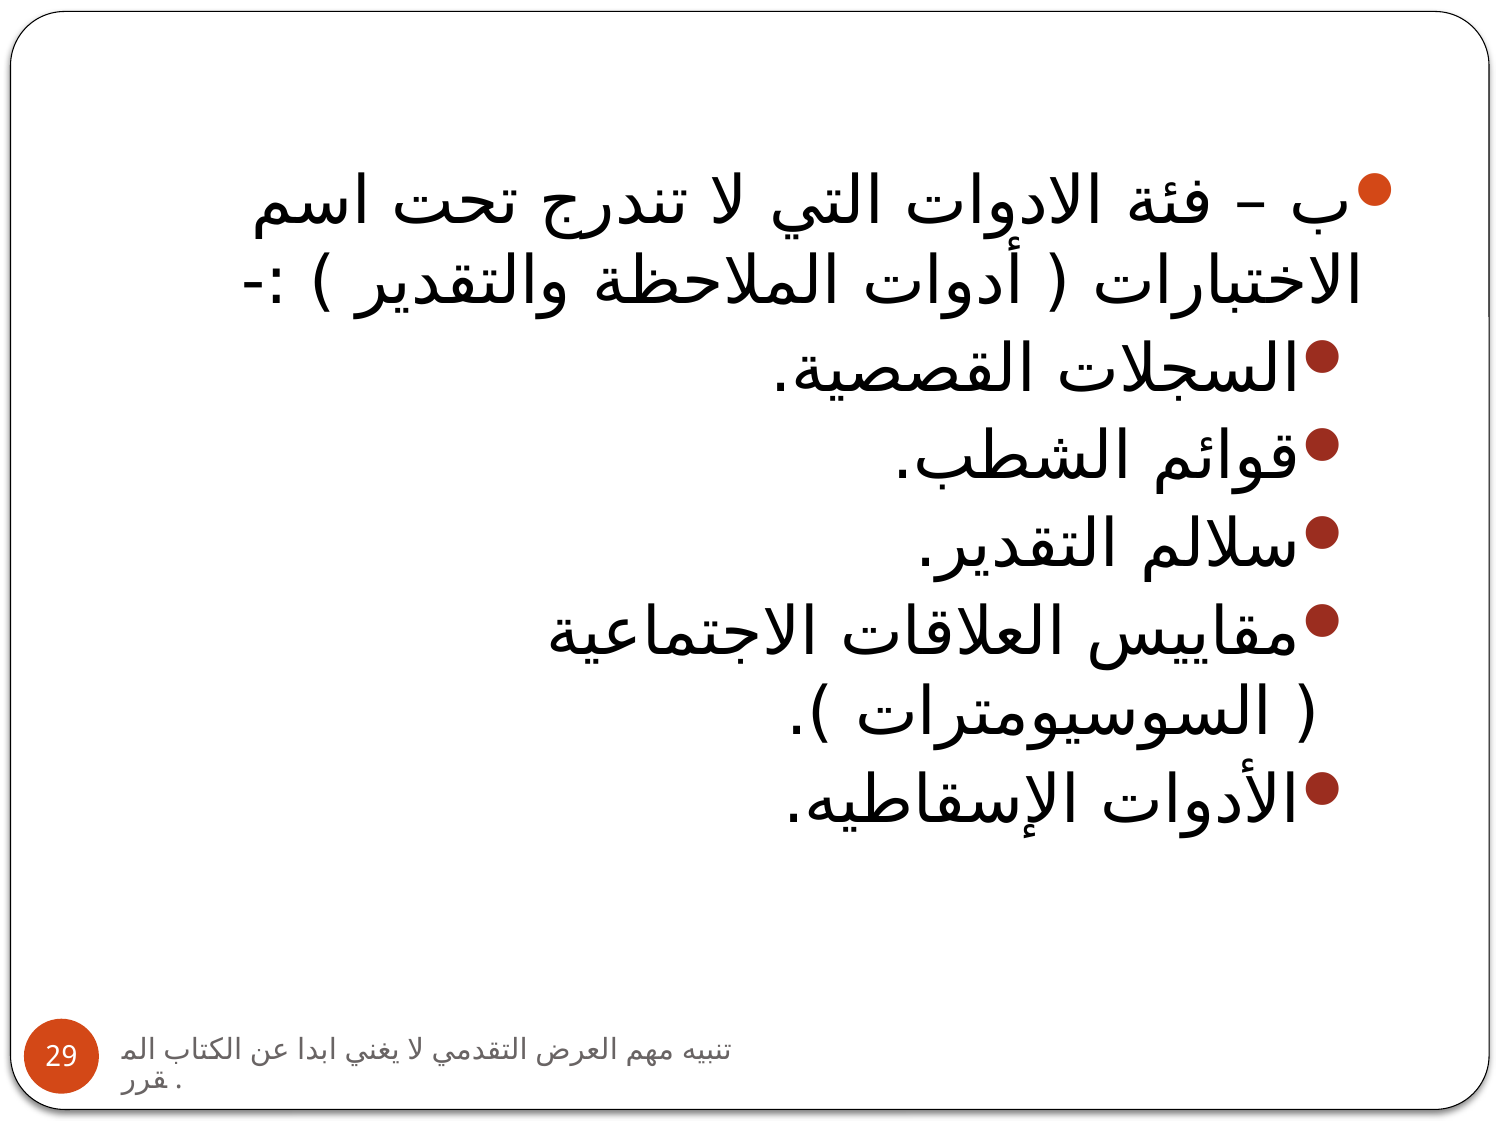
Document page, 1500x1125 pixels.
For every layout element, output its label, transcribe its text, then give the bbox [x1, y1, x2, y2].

footer تنبيه مهم العرض التقدمي لا يغني ابدا عن الكتاب المقرر. [150, 1038, 800, 1088]
list ب – فئة الادوات التي لا تندرج تحت اسم الاختبارات ( أدوات الملاحظة والتقدير ) :- السجلات القصصية. قوائم الشطب. سلالم التقدير. مقاييس العلاقات الاجتماعية ( السوسيومترات ). الأدوات الإسقاطيه. [75, 149, 1425, 1038]
slide_number 29 [23, 1018, 99, 1094]
